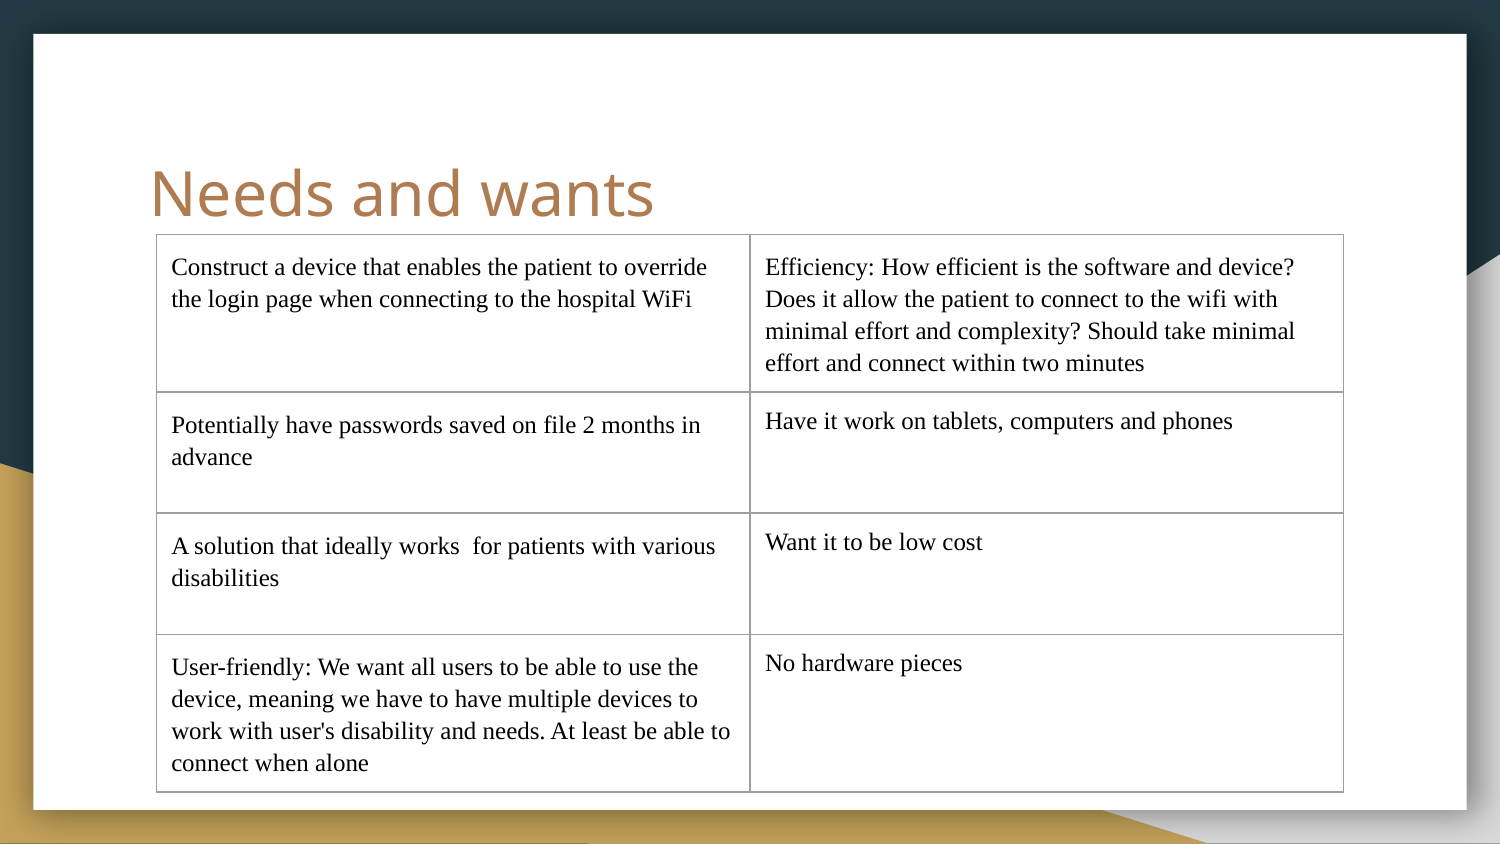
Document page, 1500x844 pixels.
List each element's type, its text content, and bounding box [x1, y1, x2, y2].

table_cell Want it to be low cost [751, 514, 1343, 634]
table_cell Have it work on tablets, computers and phones [751, 393, 1343, 512]
table_cell Potentially have passwords saved on file 2 months in advance [157, 393, 749, 512]
table_cell No hardware pieces [751, 635, 1343, 791]
table_cell User-friendly: We want all users to be able to use the device, meaning we have to have multiple devices to work with user's disability and needs. At least be able to connect when alone [157, 635, 749, 791]
table_cell A solution that ideally works for patients with various disabilities [157, 514, 749, 634]
table_header Construct a device that enables the patient to override the login page when connecting to the hospital WiFi [157, 235, 749, 391]
table_header Efficiency: How efficient is the software and device? Does it allow the patient to connect to the wifi with minimal effort and complexity? Should take minimal effort and connect within two minutes [751, 235, 1343, 391]
title Needs and wants [134, 138, 1366, 296]
